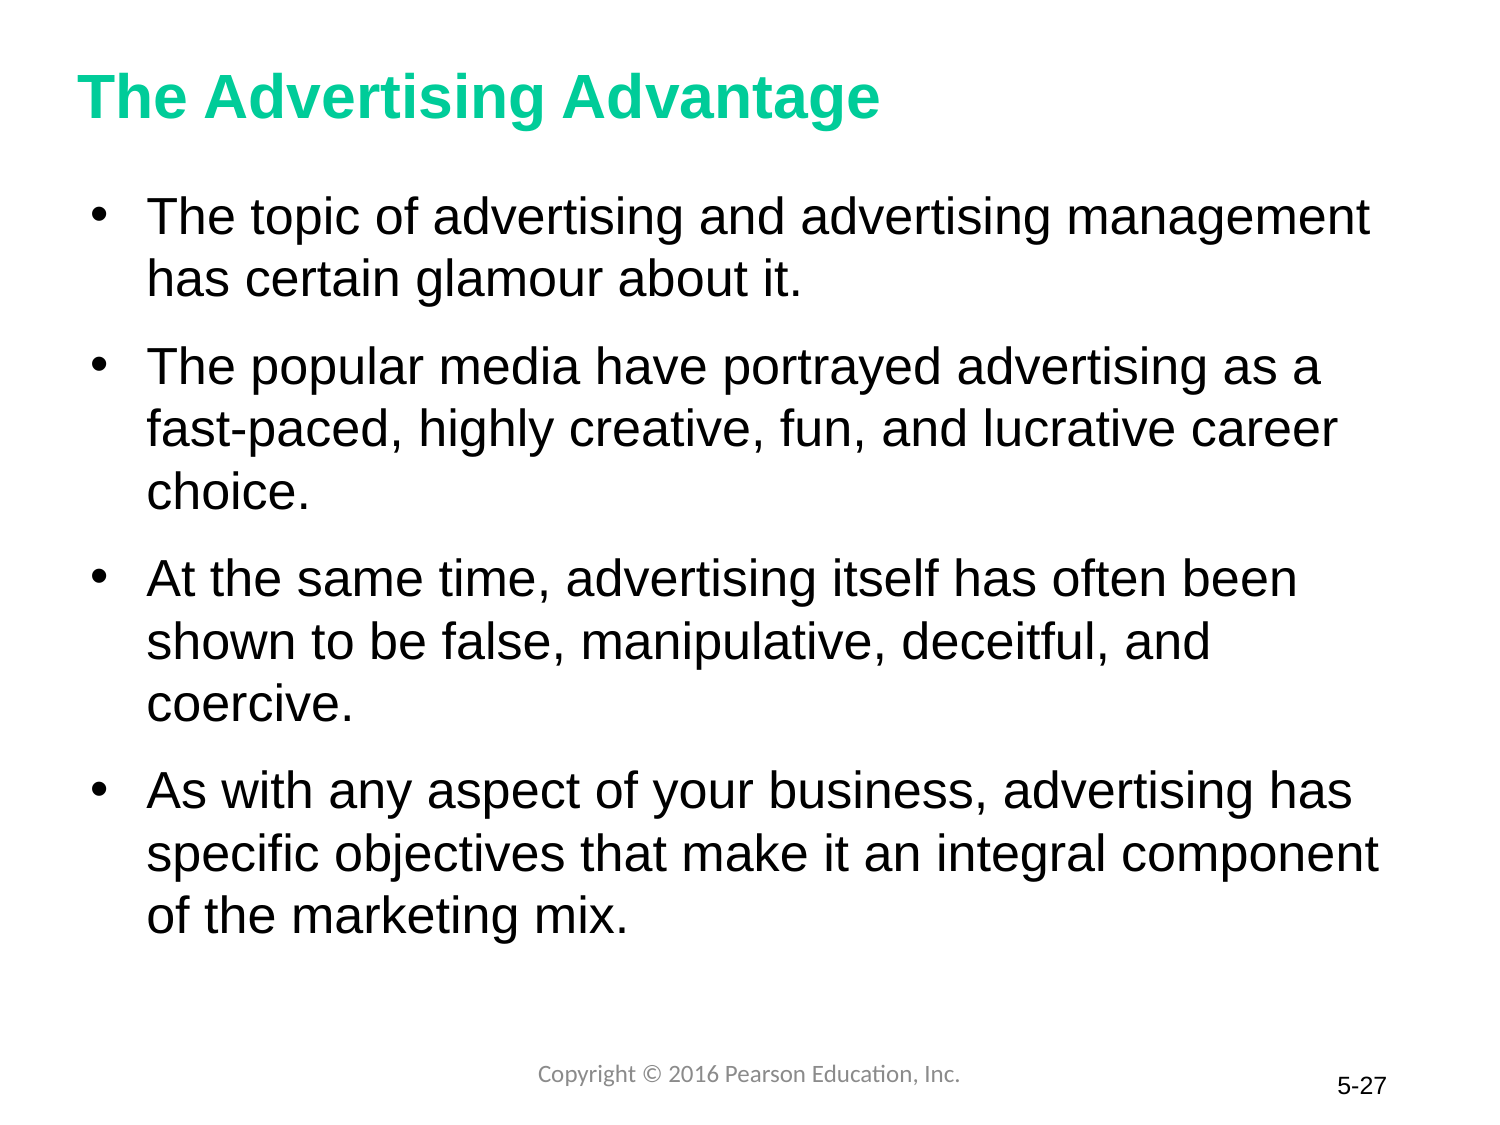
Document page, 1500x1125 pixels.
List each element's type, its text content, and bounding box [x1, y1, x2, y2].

list The topic of advertising and advertising management has certain glamour about it. The popular media have portrayed advertising as a fast-paced, highly creative, fun, and lucrative career choice. At the same time, advertising itself has often been shown to be false, manipulative, deceitful, and coercive. As with any aspect of your business, advertising has specific objectives that make it an integral component of the marketing mix. [75, 174, 1425, 1038]
title The Advertising Advantage [62, 0, 1413, 188]
footer Copyright © 2016 Pearson Education, Inc. [512, 1042, 988, 1103]
